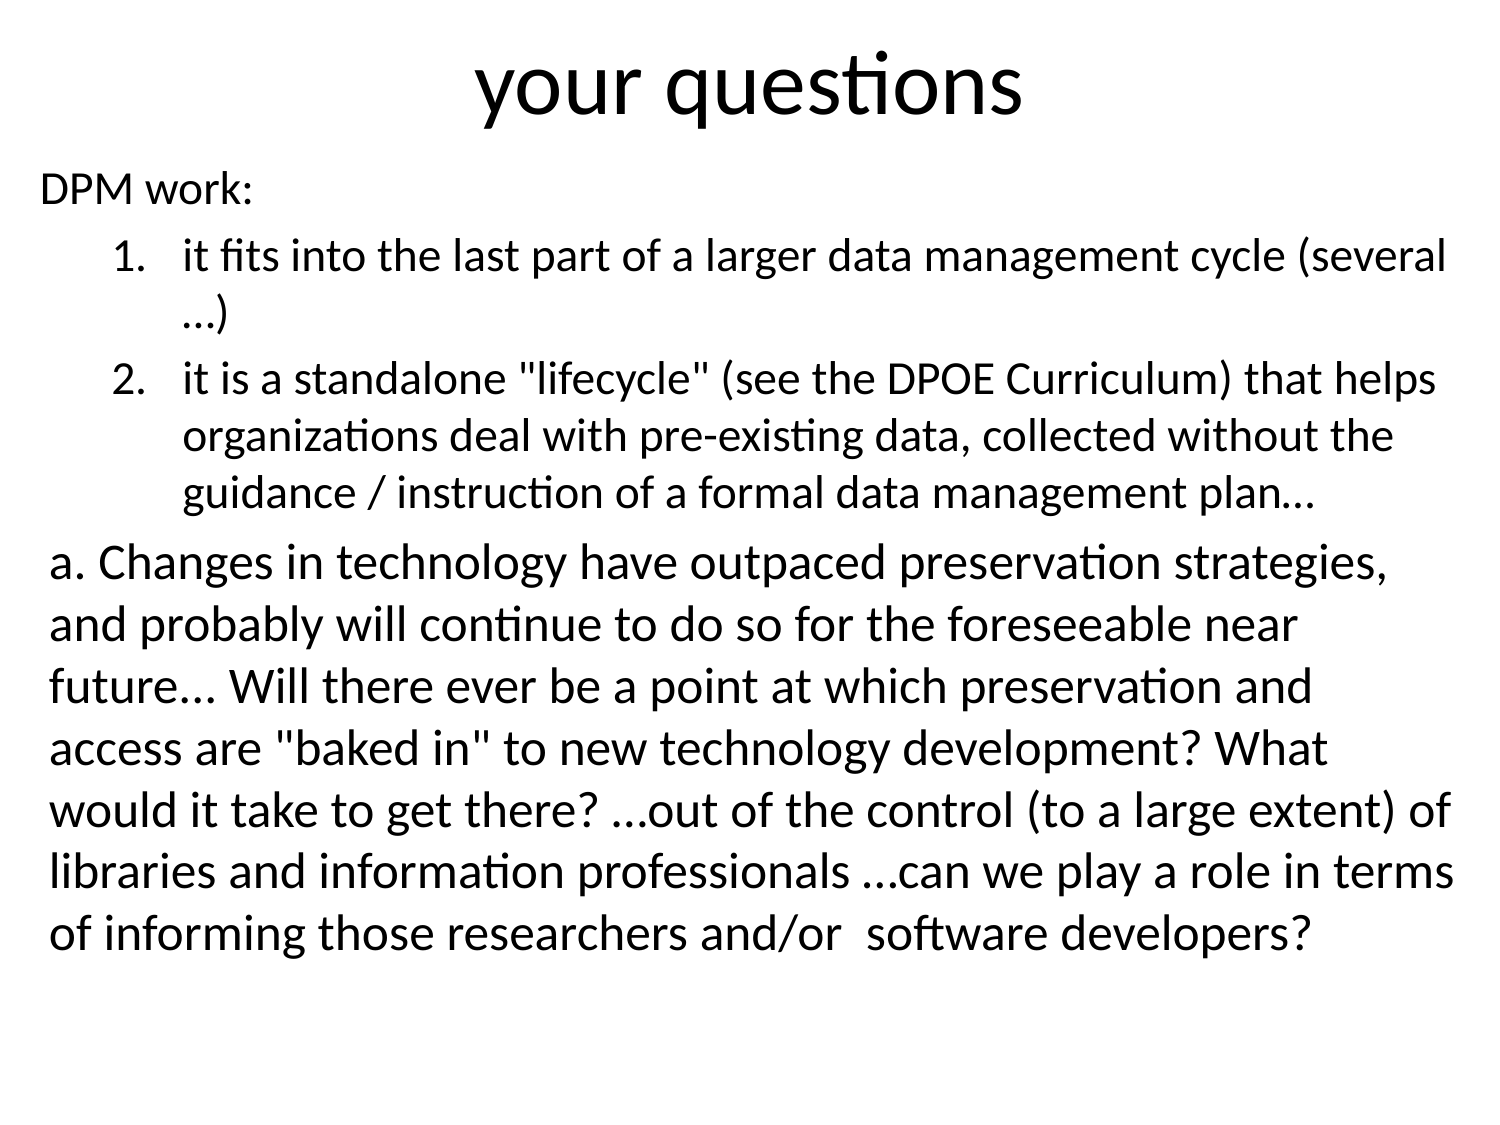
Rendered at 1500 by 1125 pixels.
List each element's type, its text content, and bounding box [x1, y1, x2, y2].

title your questions [75, 12, 1425, 143]
list DPM work: it fits into the last part of a larger data management cycle (several …) it is a standalone "lifecycle" (see the DPOE Curriculum) that helps organizations deal with pre-existing data, collected without the guidance / instruction of a formal data management plan… a. Changes in technology have outpaced preservation strategies, and probably will continue to do so for the foreseeable near future... Will there ever be a point at which preservation and access are "baked in" to new technology development? What would it take to get there? …out of the control (to a large extent) of libraries and information professionals …can we play a role in terms of informing those researchers and/or software developers? [24, 149, 1475, 1088]
